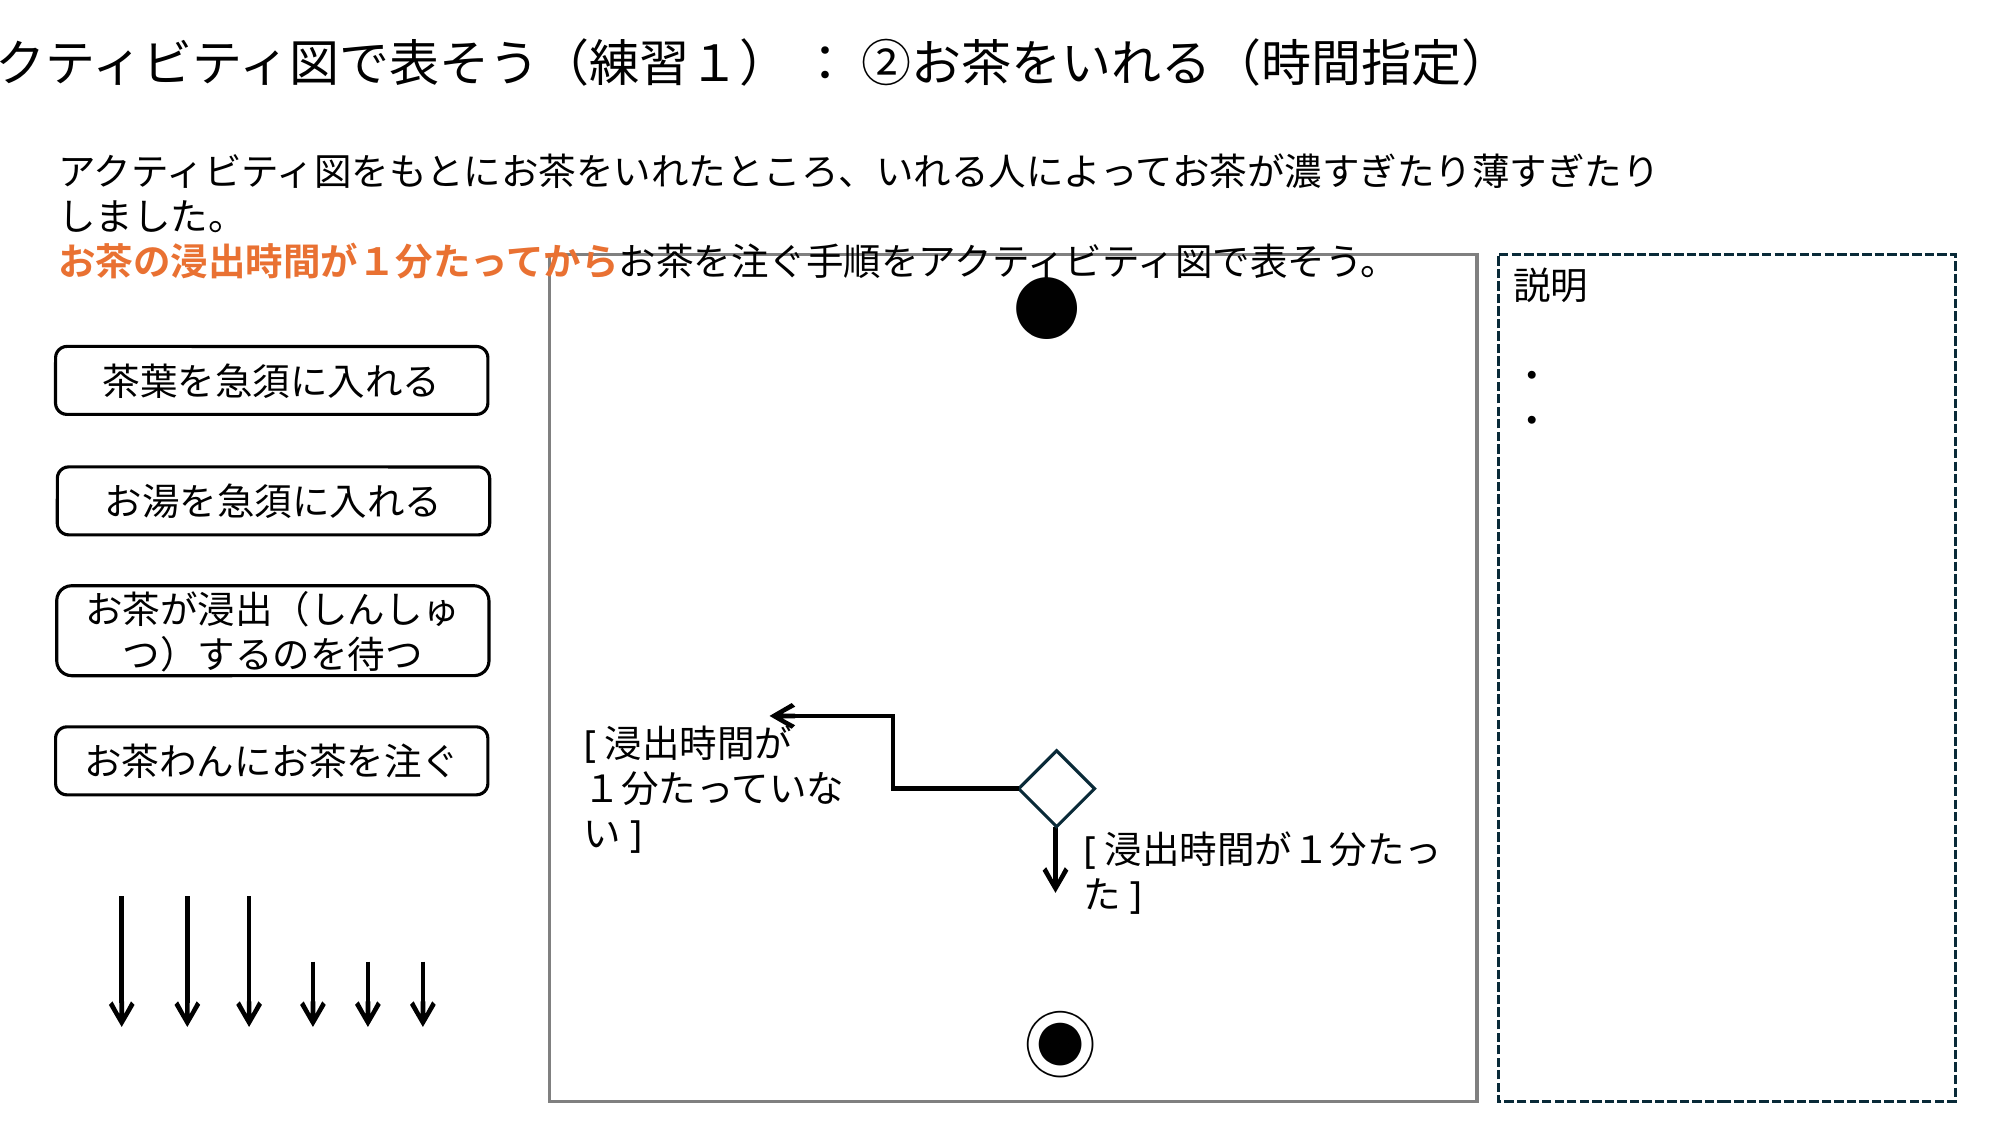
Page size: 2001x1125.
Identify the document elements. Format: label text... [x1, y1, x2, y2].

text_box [769, 715, 1020, 790]
text_box [浸出時間が１分たった] [1068, 818, 1482, 924]
text_box [1018, 748, 1097, 829]
text_box 茶葉を急須に入れる [53, 344, 490, 416]
text_box アクティビティ図をもとにお茶をいれたところ、いれる人によってお茶が濃すぎたり薄すぎたりしました。 お茶の浸出時間が１分たってからお茶を注ぐ手順をアクティビティ図で表そう。 [43, 140, 1680, 291]
text_box お湯を急須に入れる [55, 465, 492, 537]
text_box お茶が浸出（しんしゅつ）するのを待つ [55, 584, 491, 678]
picture [1007, 269, 1086, 347]
text_box [浸出時間が １分たっていない] [568, 712, 881, 863]
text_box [1018, 1002, 1102, 1087]
text_box お茶わんにお茶を注ぐ [54, 725, 490, 797]
text_box [548, 291, 1479, 1103]
text_box 説明 ・ ・ [1497, 253, 1957, 1103]
text_box アクティビティ図で表そう（練習１） ： ②お茶をいれる（時間指定） [0, 23, 1527, 99]
